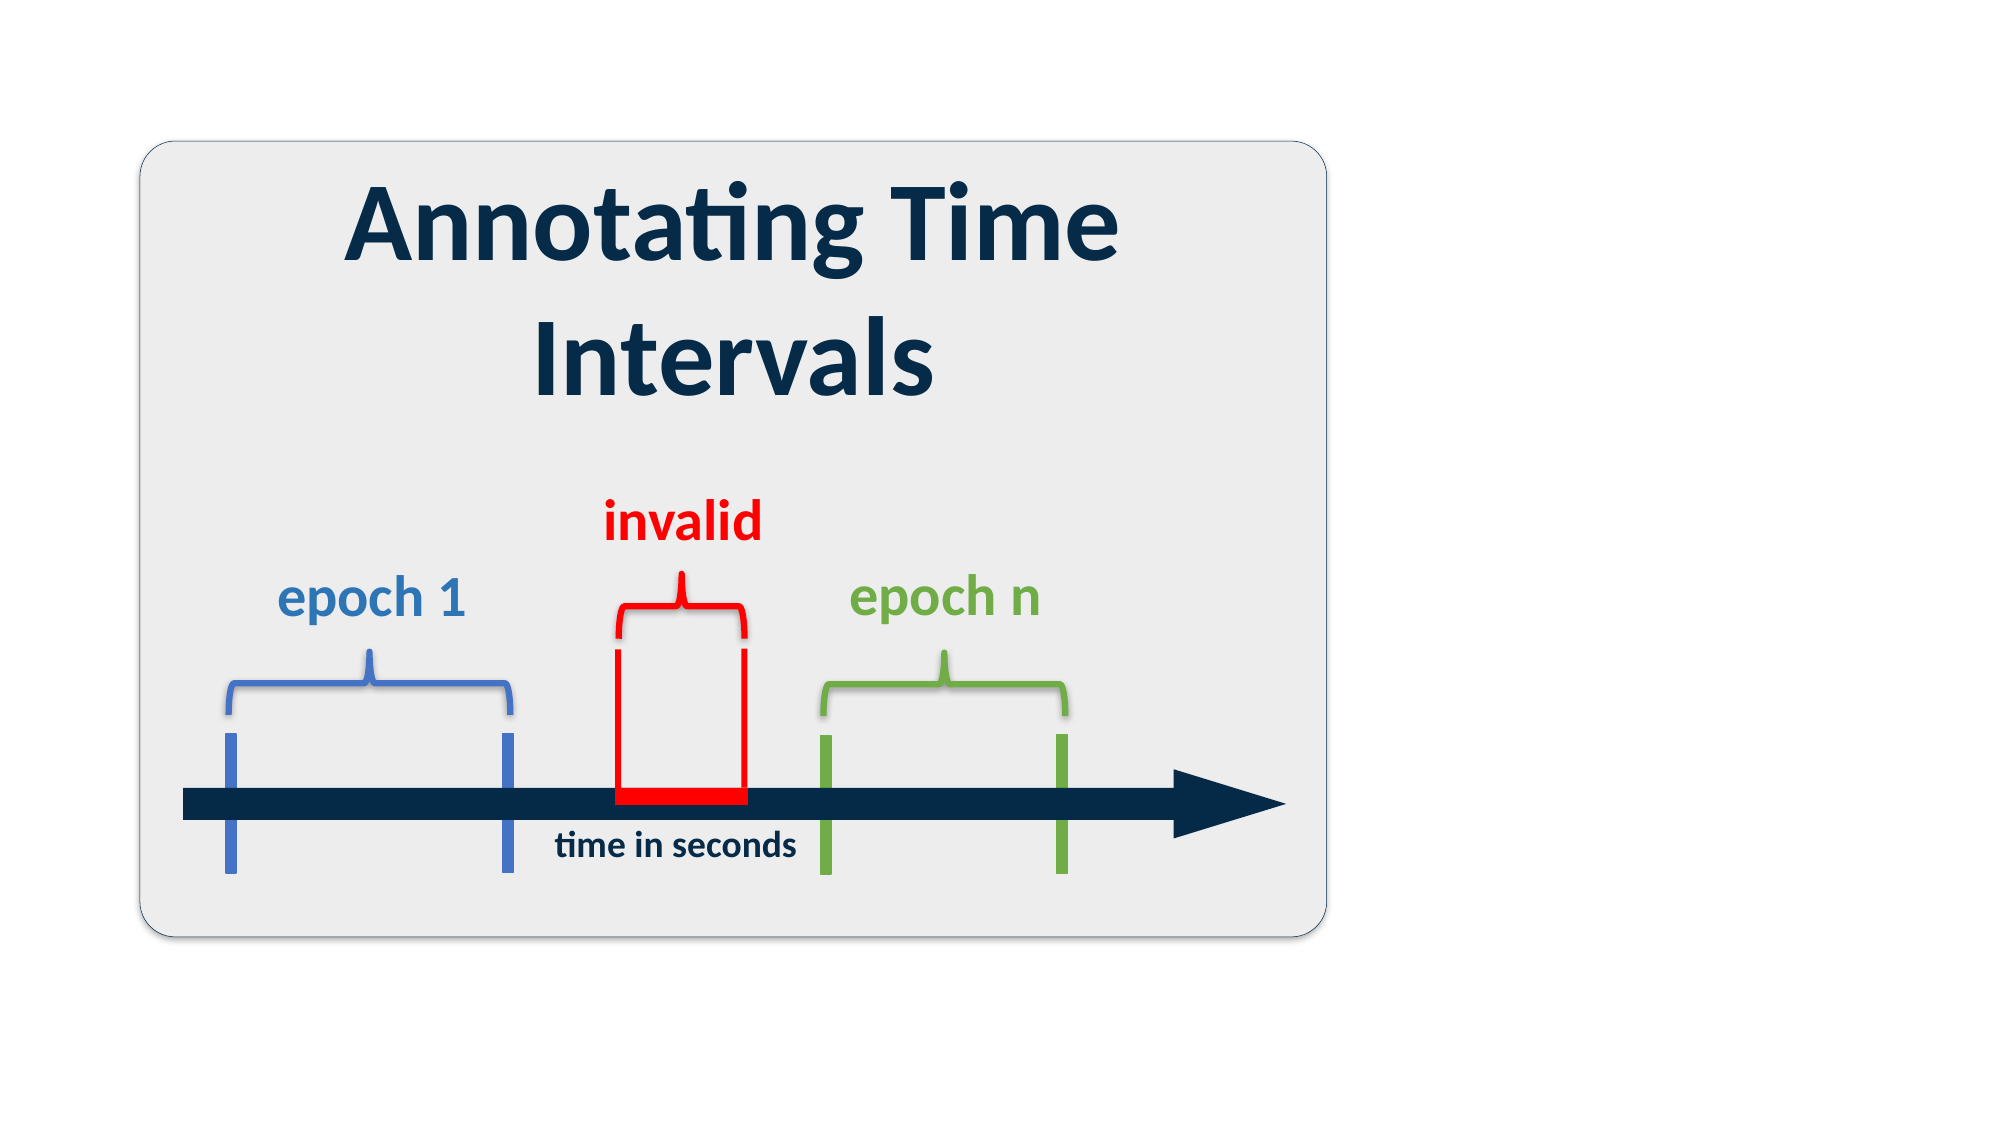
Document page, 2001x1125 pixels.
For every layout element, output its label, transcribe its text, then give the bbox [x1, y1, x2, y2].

text_box invalid [588, 474, 779, 560]
text_box [225, 734, 237, 787]
text_box [1056, 734, 1067, 787]
text_box [225, 820, 237, 874]
text_box [502, 820, 514, 873]
text_box [615, 787, 748, 805]
text_box [183, 769, 1287, 839]
text_box [139, 163, 1328, 938]
text_box [741, 648, 748, 787]
text_box [820, 820, 831, 875]
text_box [616, 571, 747, 639]
text_box time in seconds [539, 812, 813, 872]
text_box [821, 650, 1068, 716]
text_box epoch 1 [262, 550, 483, 636]
text_box [502, 733, 514, 787]
text_box [615, 649, 622, 787]
text_box [226, 649, 513, 715]
text_box Annotating Time Intervals [141, 140, 1325, 425]
text_box epoch n [834, 549, 1057, 635]
text_box [1056, 820, 1067, 874]
text_box [820, 735, 831, 787]
